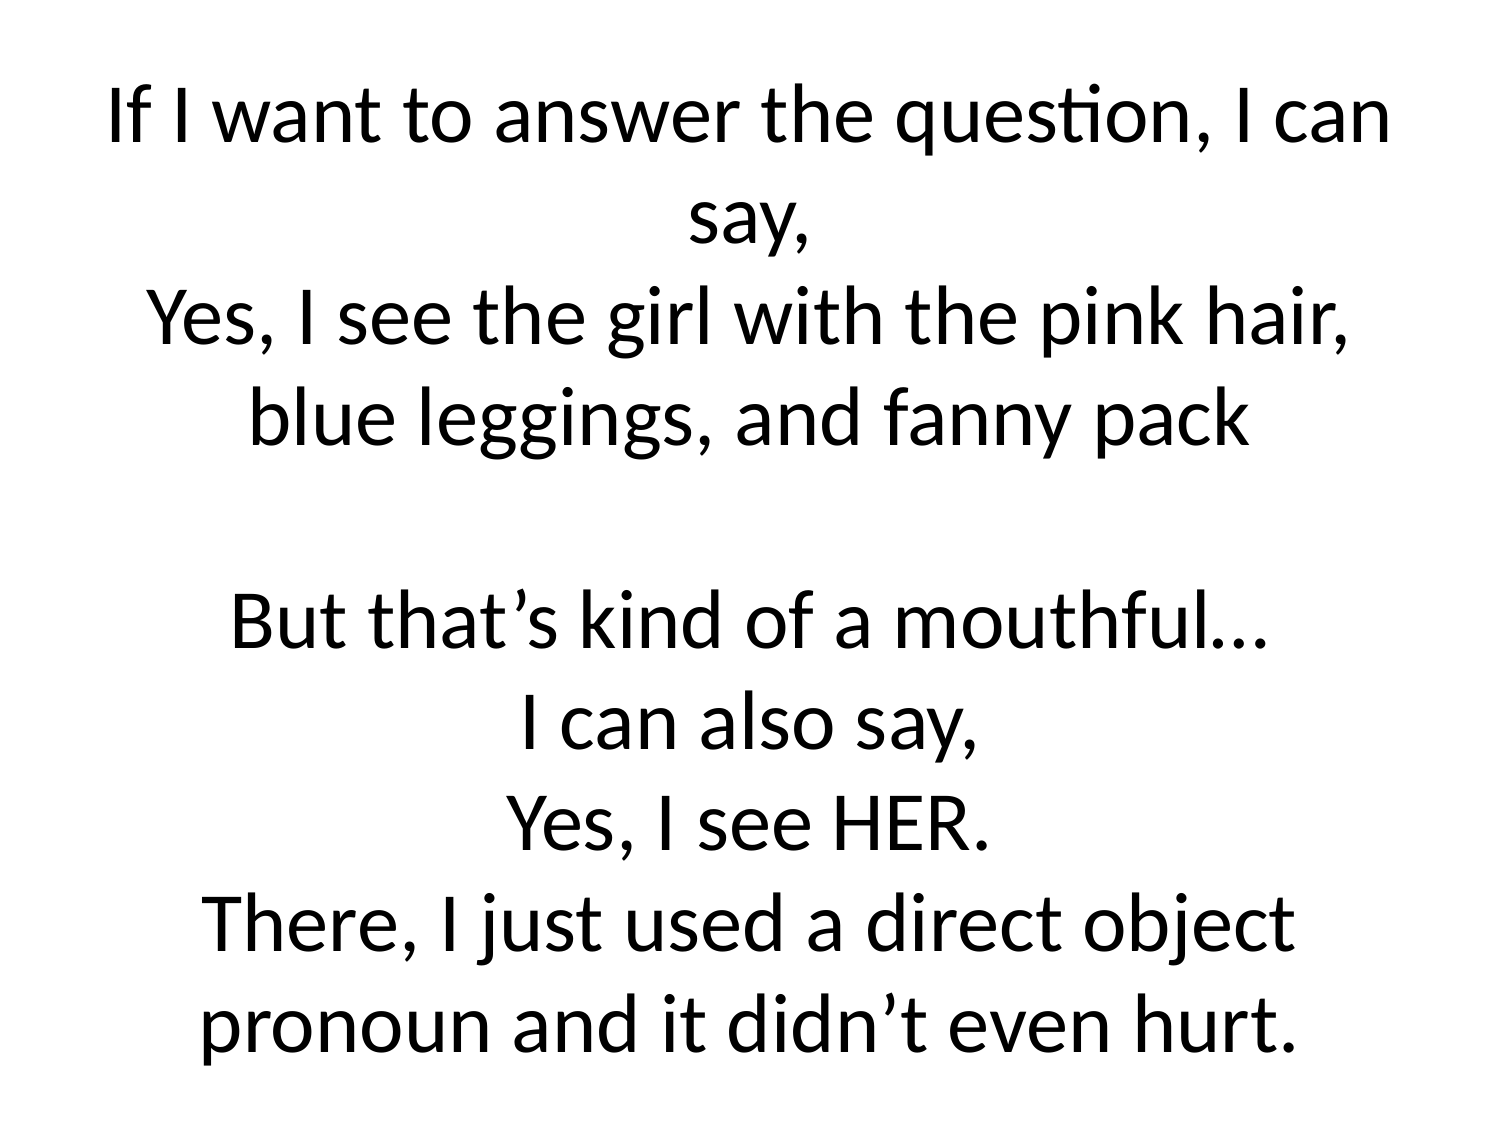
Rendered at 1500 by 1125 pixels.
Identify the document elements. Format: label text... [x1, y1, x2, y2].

title If I want to answer the question, I can say, Yes, I see the girl with the pink hair, blue leggings, and fanny pack But that’s kind of a mouthful… I can also say, Yes, I see HER. There, I just used a direct object pronoun and it didn’t even hurt. [75, 45, 1425, 1083]
